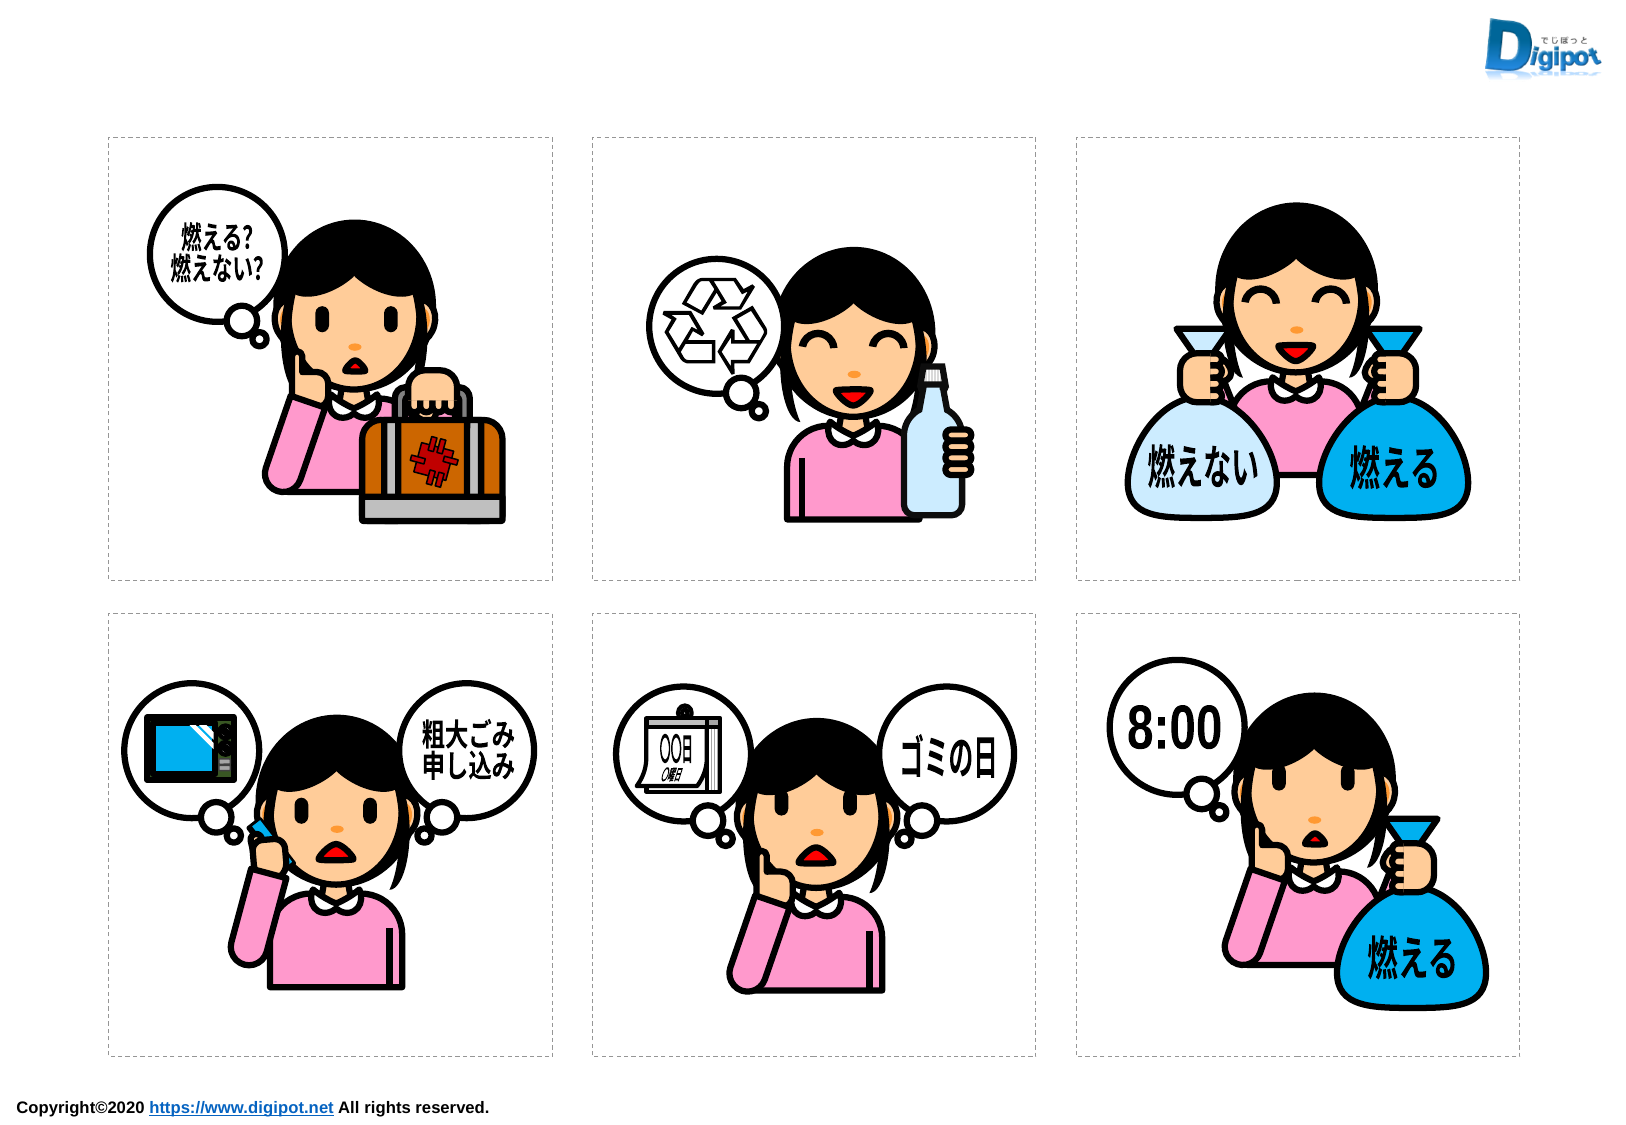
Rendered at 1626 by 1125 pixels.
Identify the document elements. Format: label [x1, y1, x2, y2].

text_box [124, 683, 535, 988]
text_box [616, 686, 1015, 994]
text_box [1109, 659, 1487, 1008]
picture [1485, 18, 1602, 82]
text_box [149, 186, 503, 521]
text_box [1127, 205, 1469, 518]
text_box [649, 249, 972, 520]
